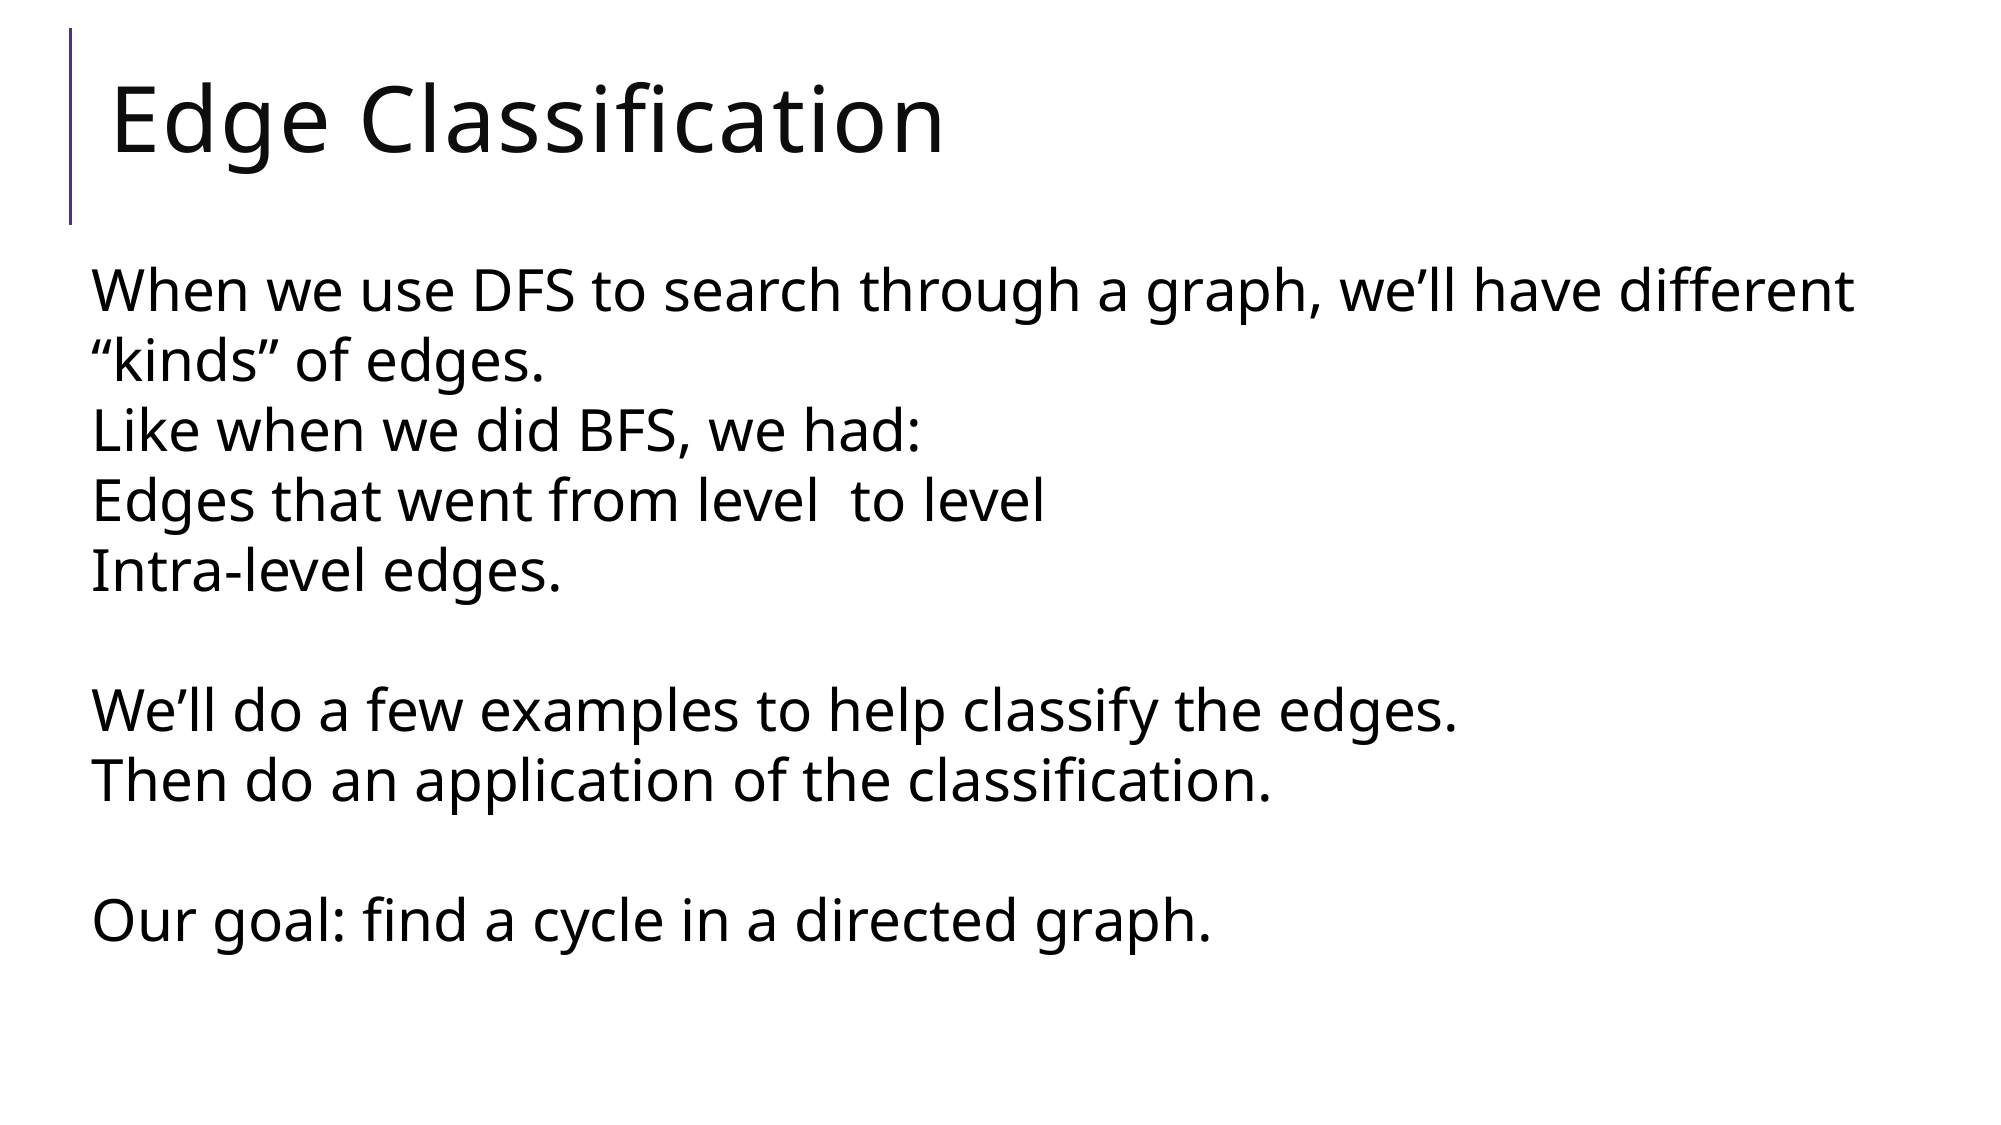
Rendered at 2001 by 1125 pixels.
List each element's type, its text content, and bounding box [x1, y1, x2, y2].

title Edge Classification [94, 43, 1930, 210]
